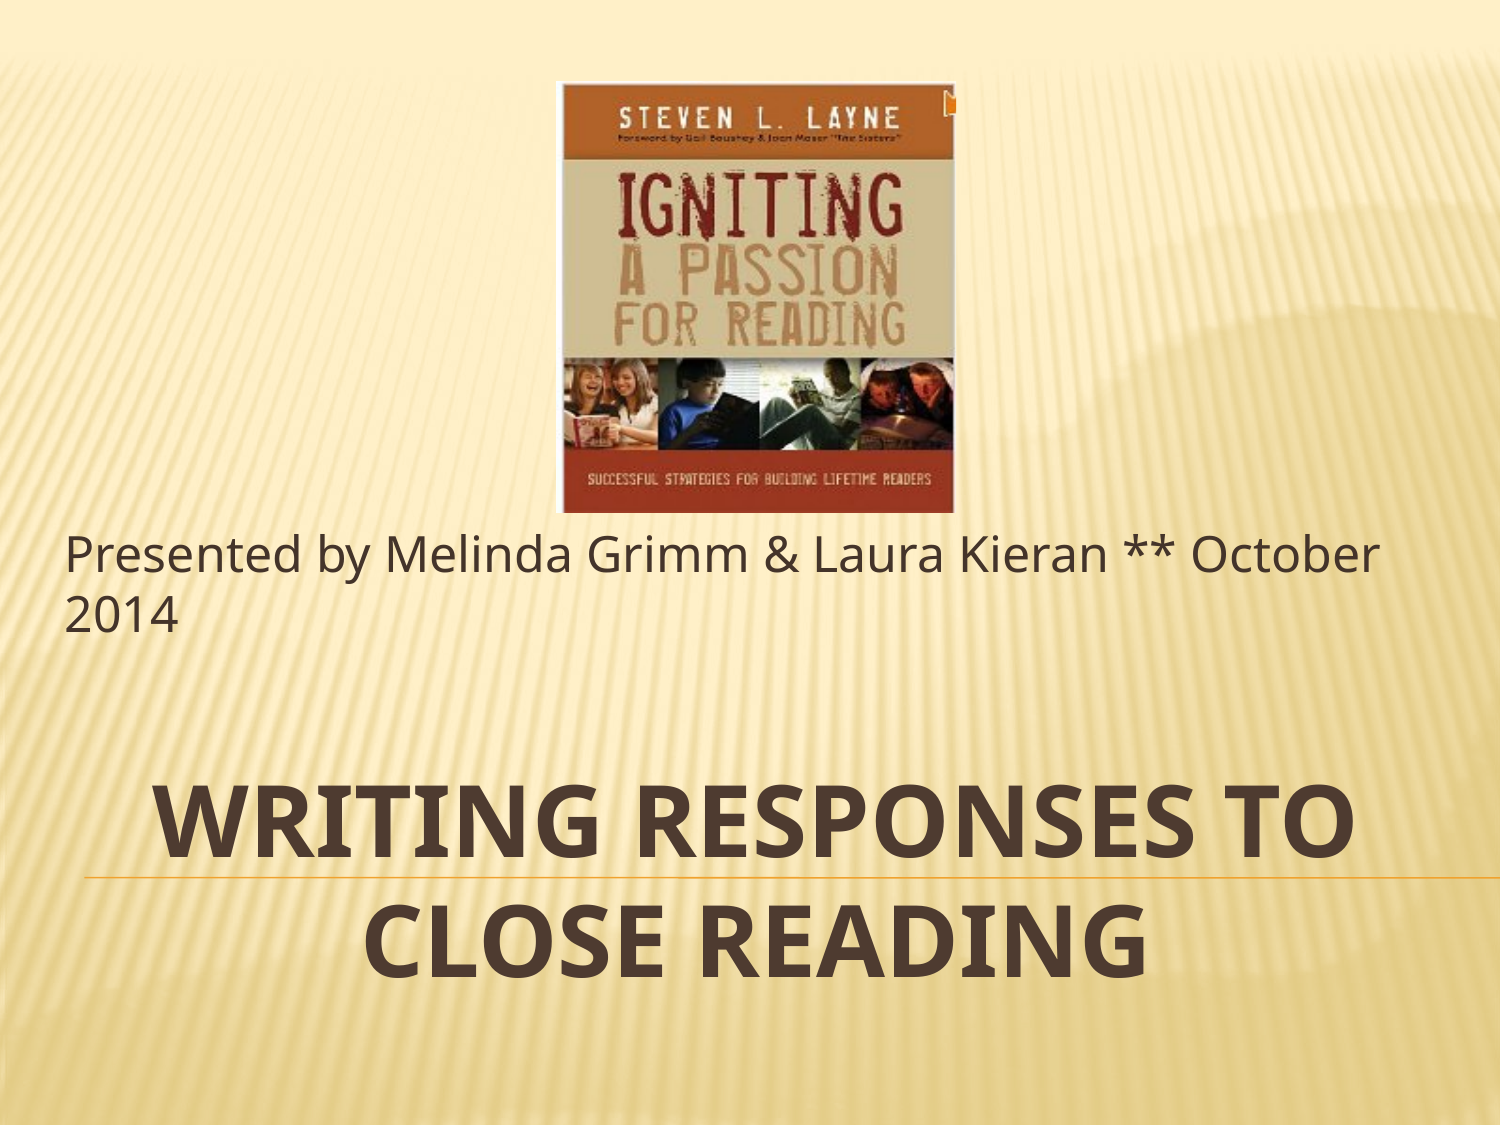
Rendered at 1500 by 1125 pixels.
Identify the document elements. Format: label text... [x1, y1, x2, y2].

title Writing responses to close reading [62, 750, 1450, 1075]
picture [555, 80, 957, 513]
subtitle Presented by Melinda Grimm & Laura Kieran ** October 2014 [50, 500, 1438, 650]
